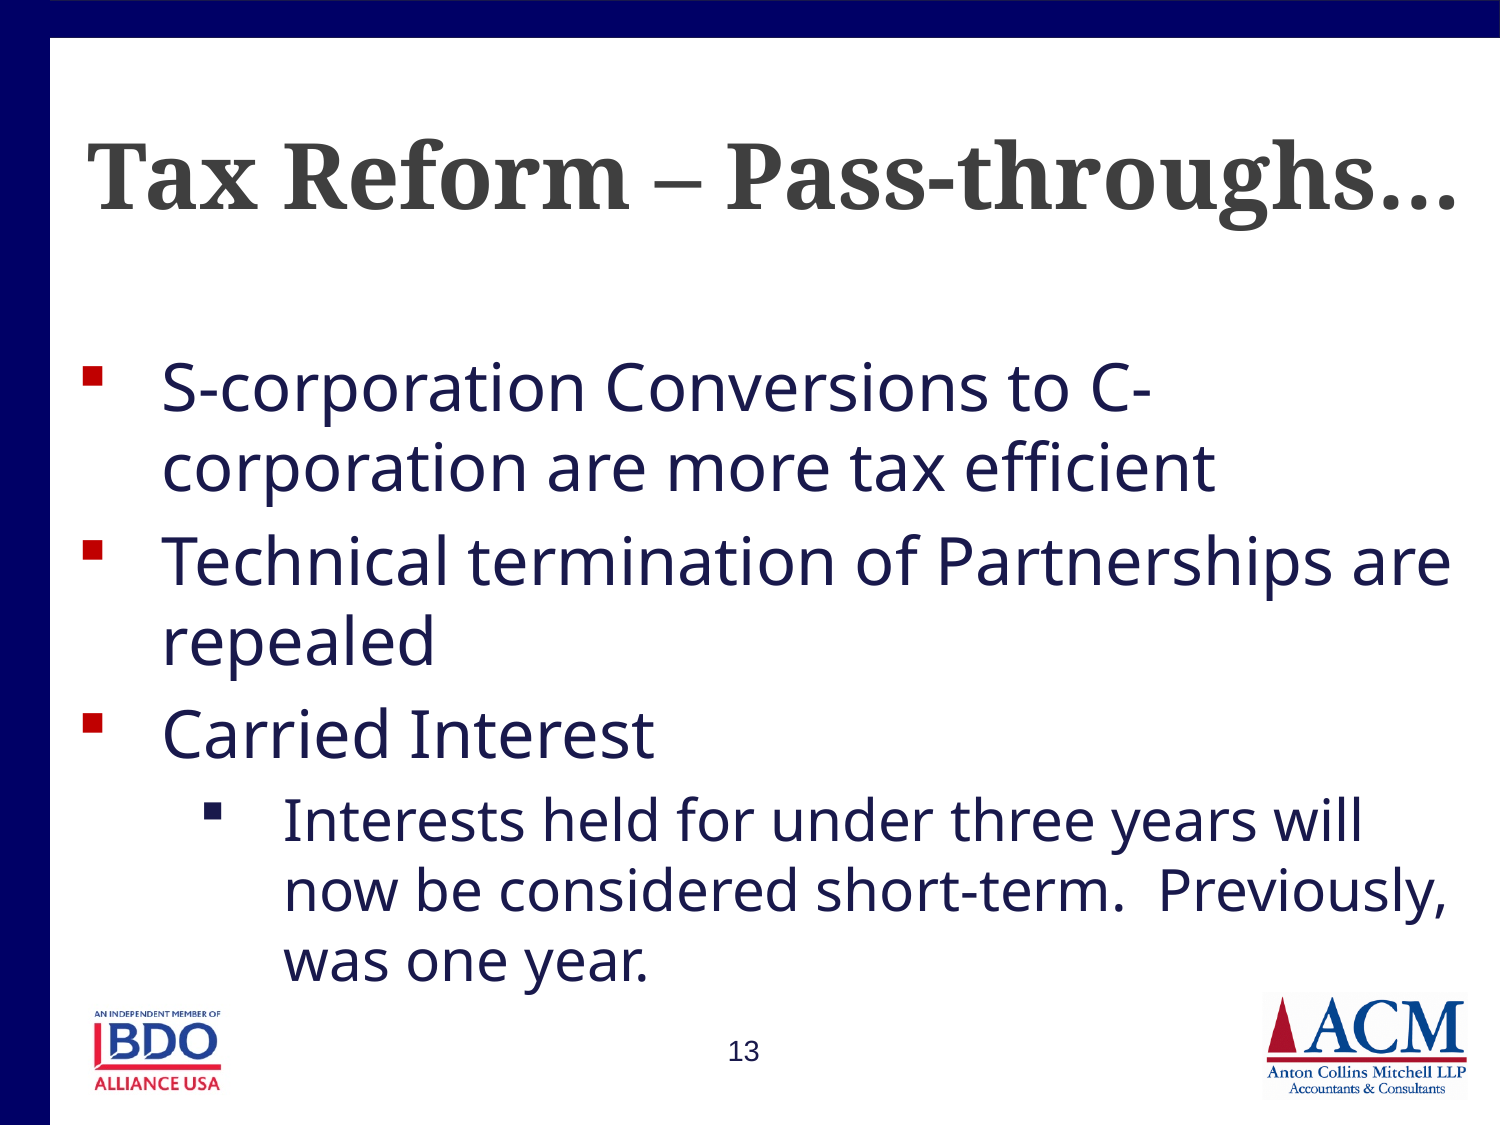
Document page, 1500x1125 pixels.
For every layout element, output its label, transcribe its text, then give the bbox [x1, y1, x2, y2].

list S-corporation Conversions to C-corporation are more tax efficient Technical termination of Partnerships are repealed Carried Interest Interests held for under three years will now be considered short-term. Previously, was one year. [62, 337, 1488, 993]
picture [75, 993, 238, 1108]
slide_number 13 [687, 1024, 776, 1101]
picture [1262, 993, 1468, 1100]
title Tax Reform – Pass-throughs… [49, 87, 1500, 258]
